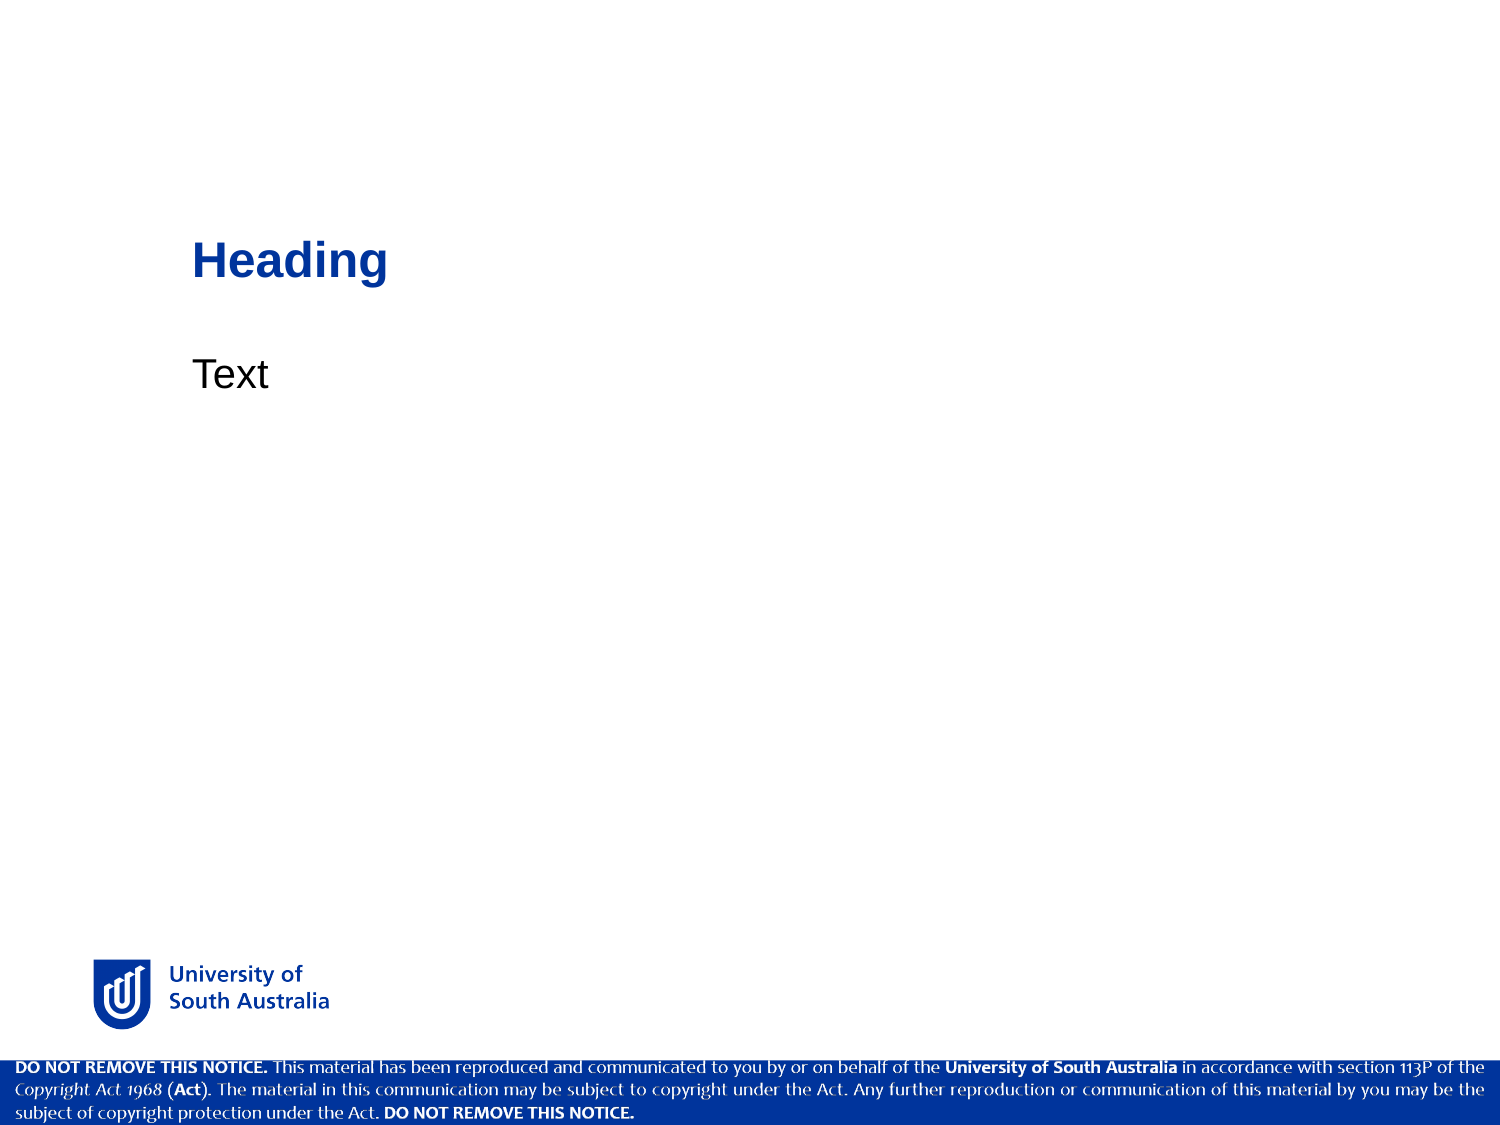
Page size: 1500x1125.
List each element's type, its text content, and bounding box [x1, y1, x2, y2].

text_box Heading Text [177, 219, 1311, 405]
picture [0, 1048, 1500, 1125]
picture [85, 950, 338, 1039]
